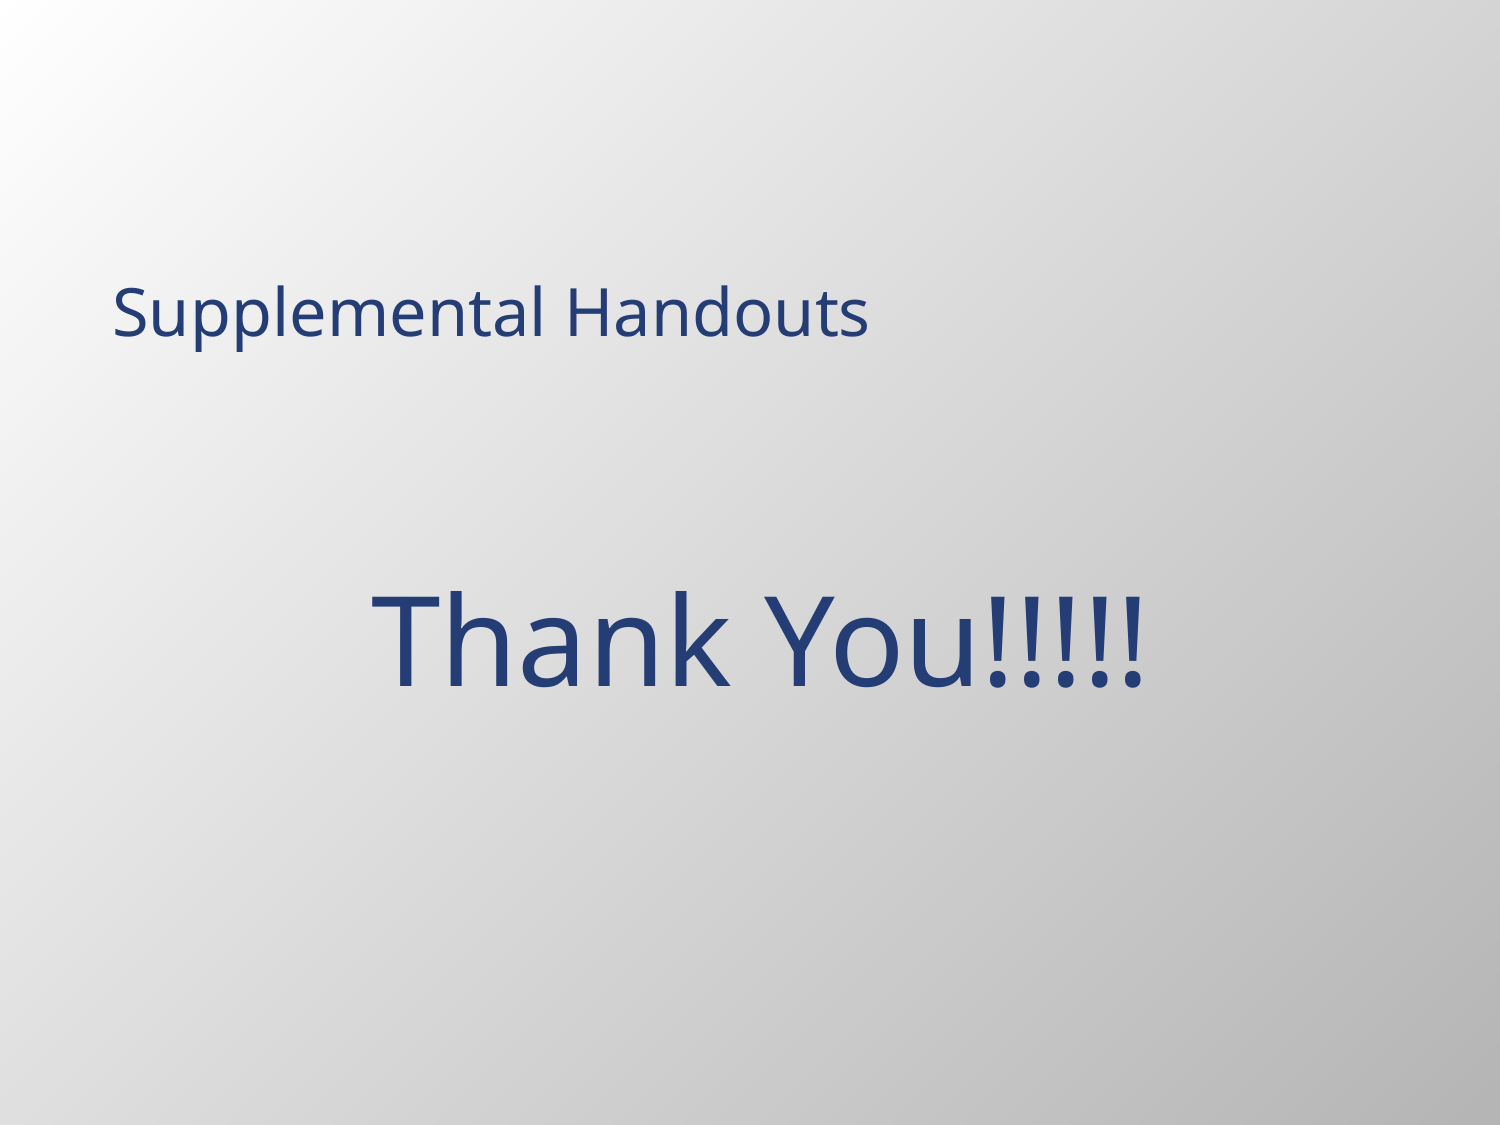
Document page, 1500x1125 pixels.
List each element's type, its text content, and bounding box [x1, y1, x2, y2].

list Supplemental Handouts Thank You!!!!! [75, 262, 1425, 1035]
